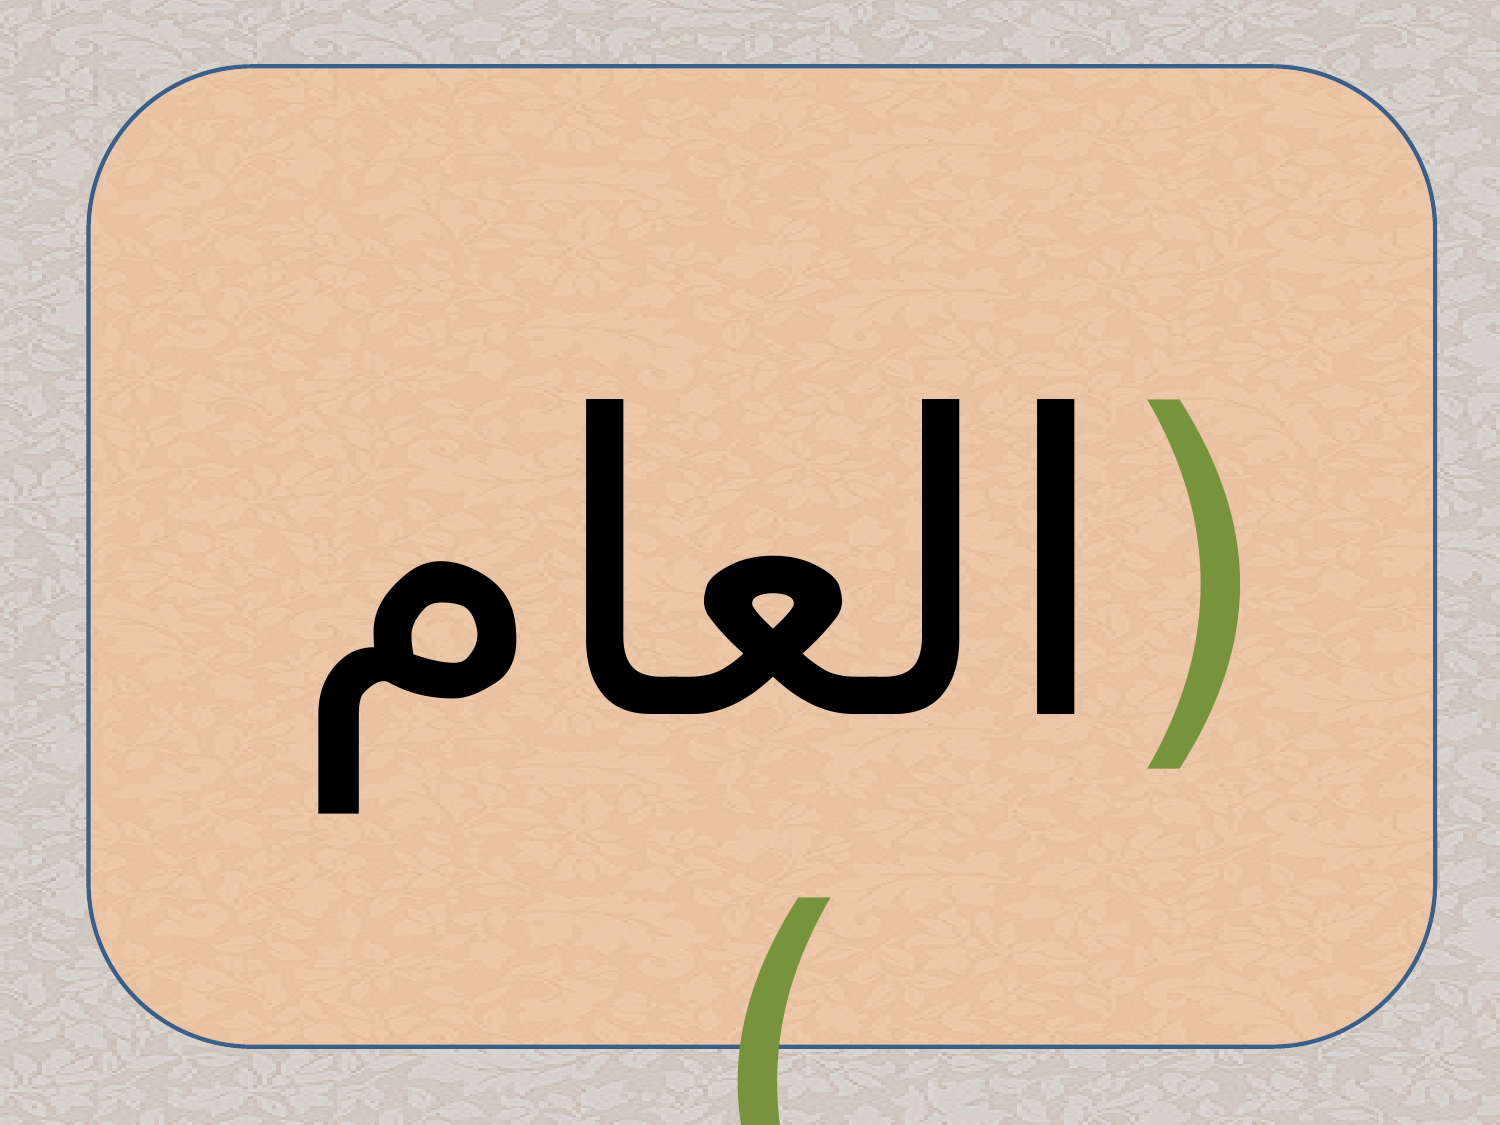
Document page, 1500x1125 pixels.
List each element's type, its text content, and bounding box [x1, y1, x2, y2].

text_box (العام) [257, 292, 1310, 1125]
text_box [86, 64, 1438, 1049]
